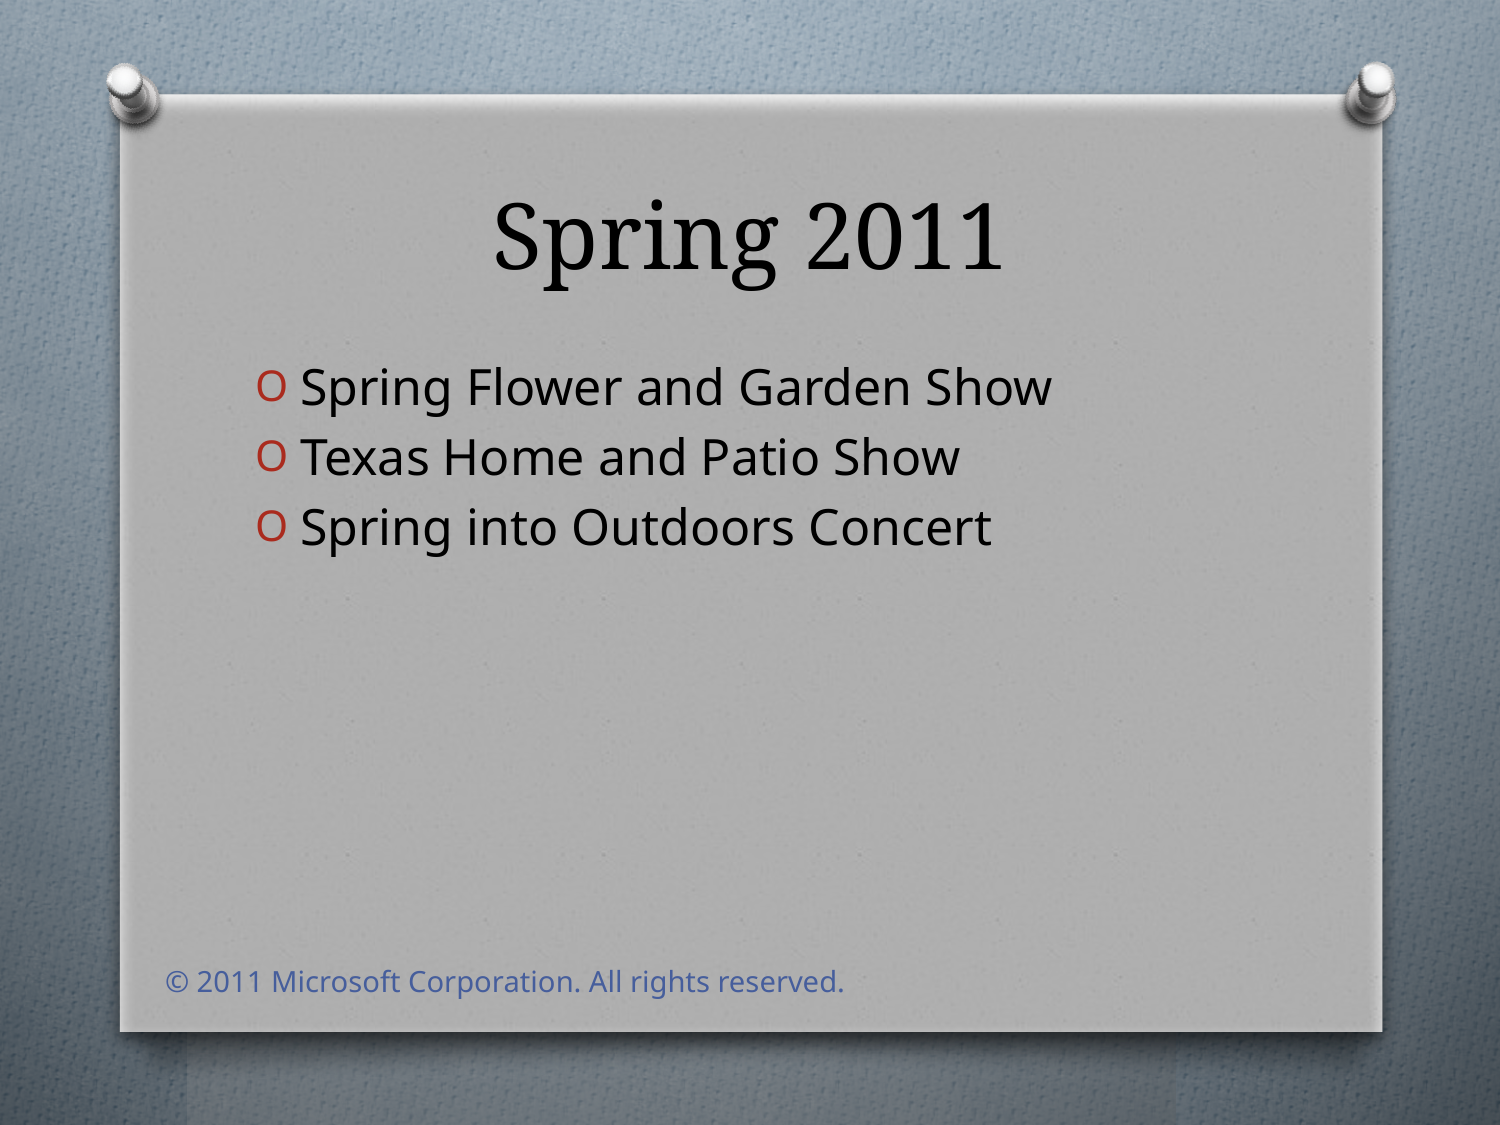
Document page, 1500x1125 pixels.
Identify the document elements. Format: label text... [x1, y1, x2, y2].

picture [75, 29, 198, 153]
footer © 2011 Microsoft Corporation. All rights reserved. [150, 952, 1059, 1013]
title Spring 2011 [179, 134, 1323, 332]
list Spring Flower and Garden Show Texas Home and Patio Show Spring into Outdoors Concert [240, 347, 1257, 939]
picture [1317, 35, 1439, 156]
